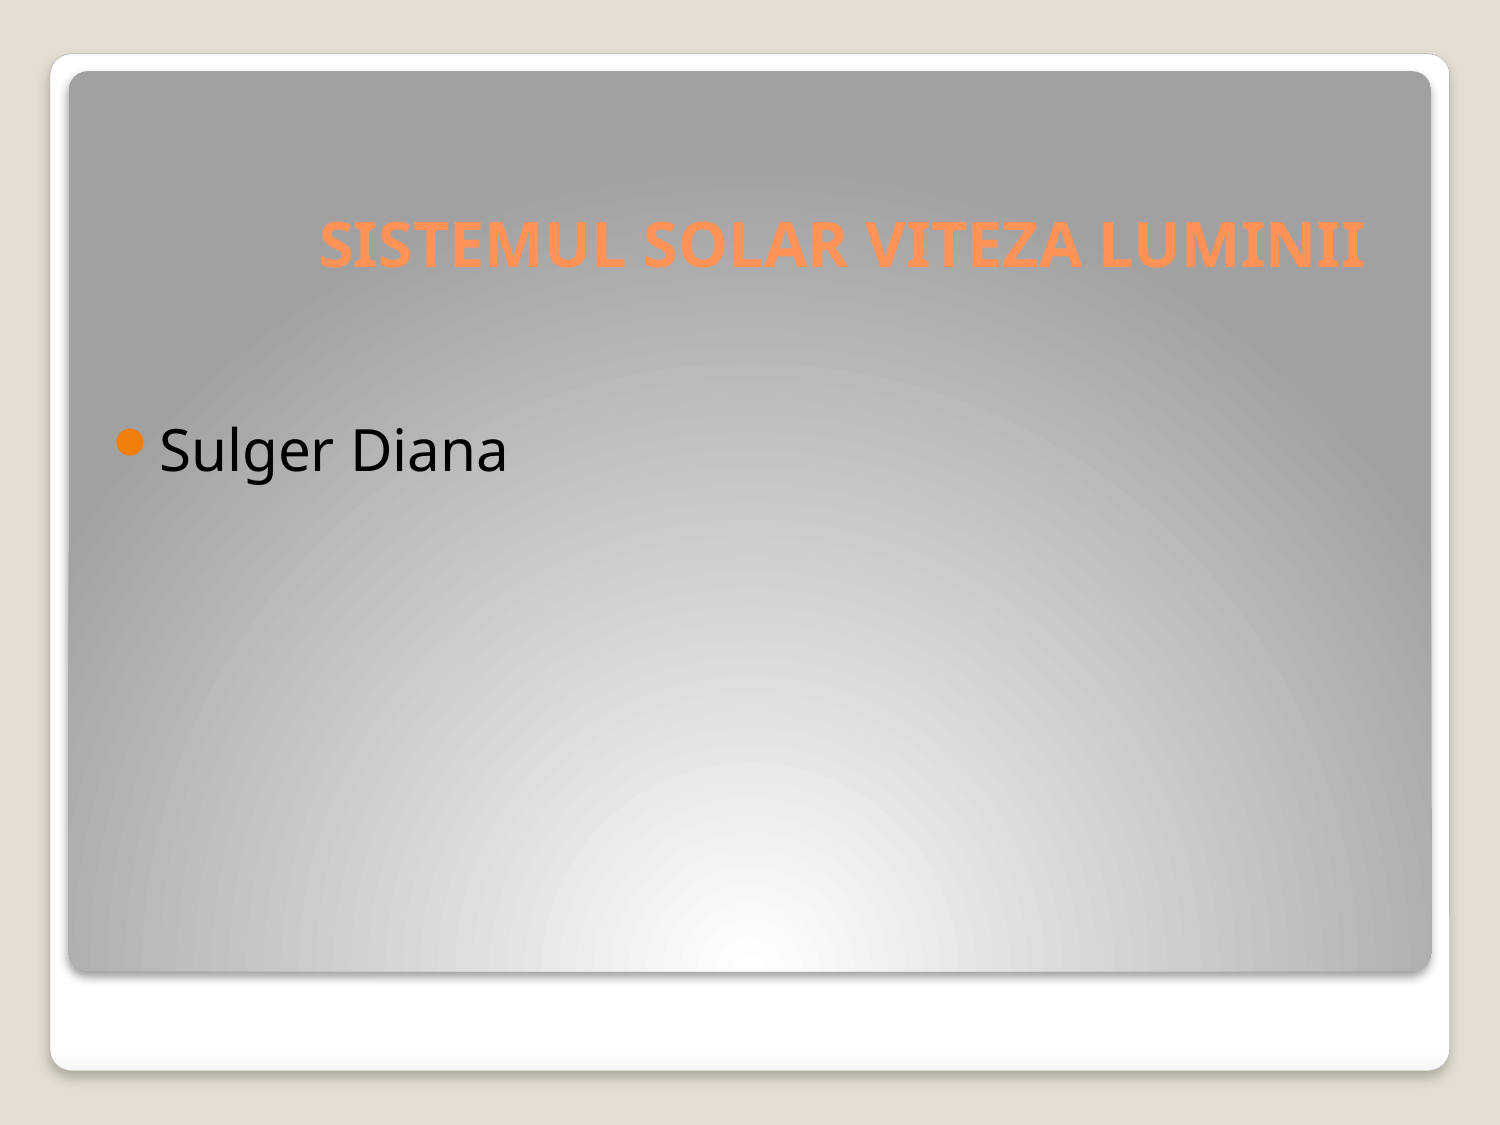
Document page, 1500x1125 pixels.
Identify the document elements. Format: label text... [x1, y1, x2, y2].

list Sulger Diana [82, 398, 1426, 927]
title SISTEMUL SOLAR VITEZA LUMINII [304, 175, 1402, 364]
